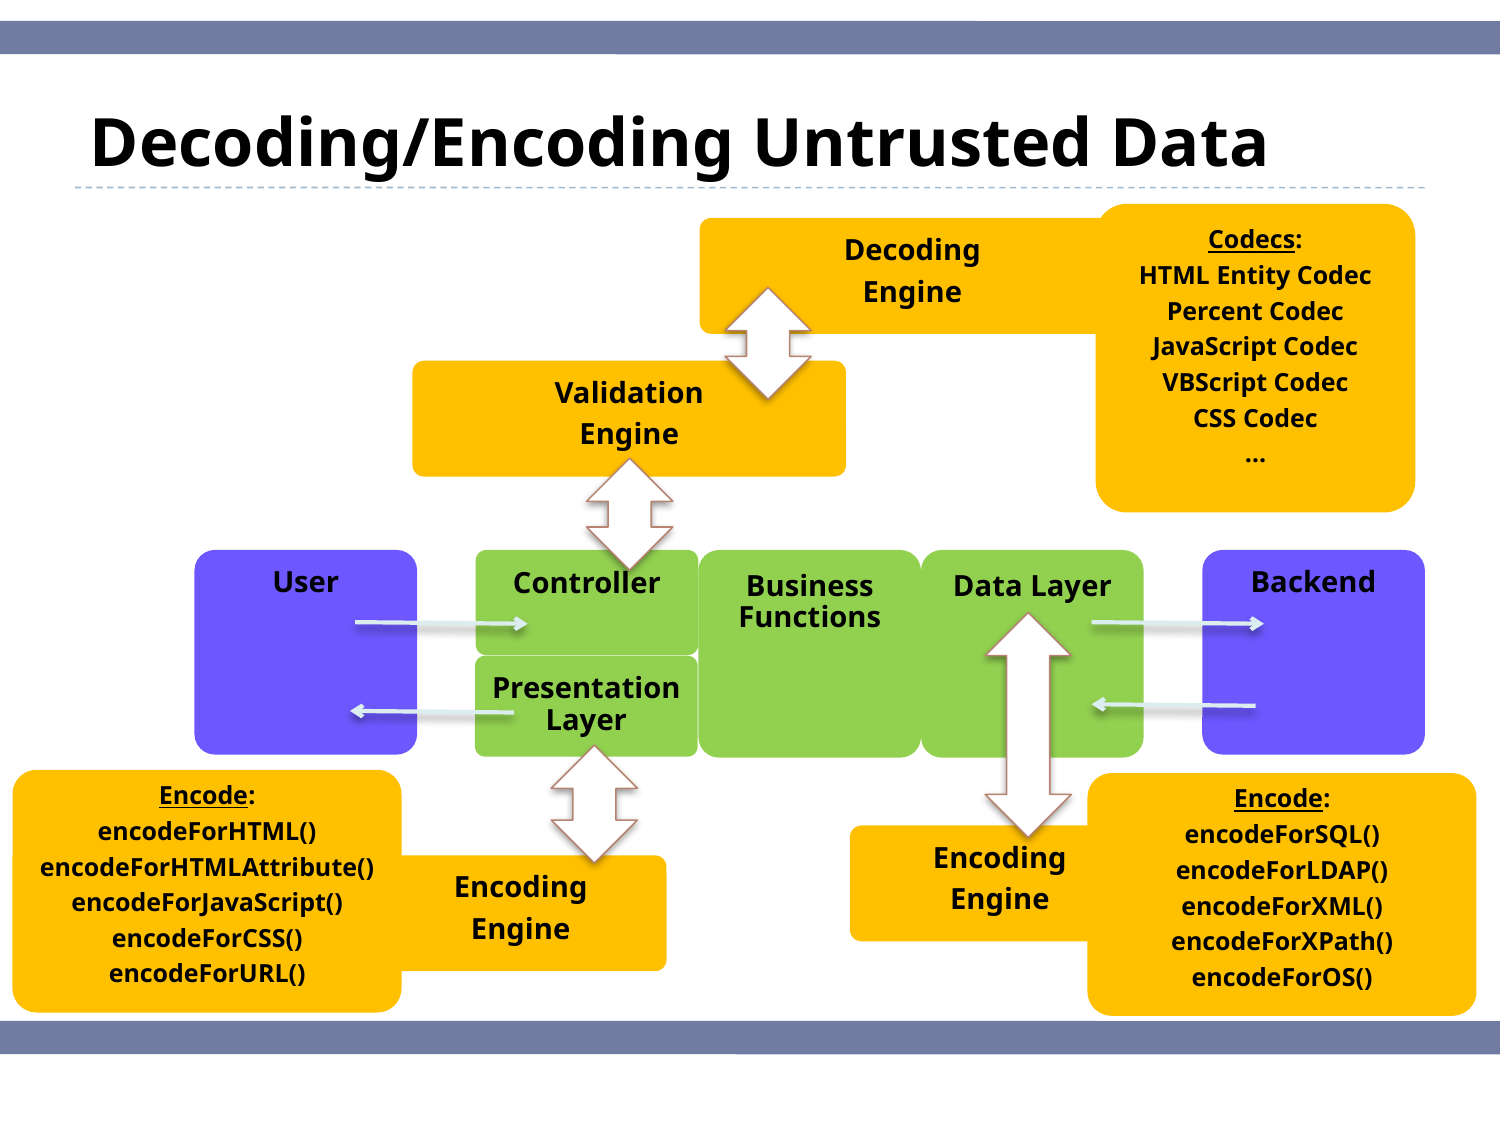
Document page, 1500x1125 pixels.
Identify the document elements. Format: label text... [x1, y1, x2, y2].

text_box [1087, 772, 1477, 1017]
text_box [475, 549, 698, 655]
text_box Backend [1202, 549, 1425, 755]
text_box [849, 824, 1151, 942]
text_box User [194, 549, 418, 755]
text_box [374, 854, 667, 972]
text_box [585, 490, 674, 549]
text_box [474, 655, 698, 757]
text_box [920, 549, 1144, 758]
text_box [412, 359, 847, 477]
text_box [550, 768, 639, 854]
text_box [698, 549, 920, 758]
text_box [724, 347, 812, 359]
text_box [12, 769, 402, 1013]
text_box [984, 771, 1073, 824]
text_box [1095, 202, 1416, 513]
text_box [699, 217, 1126, 335]
title Decoding/Encoding Untrusted Data [75, 37, 1425, 188]
